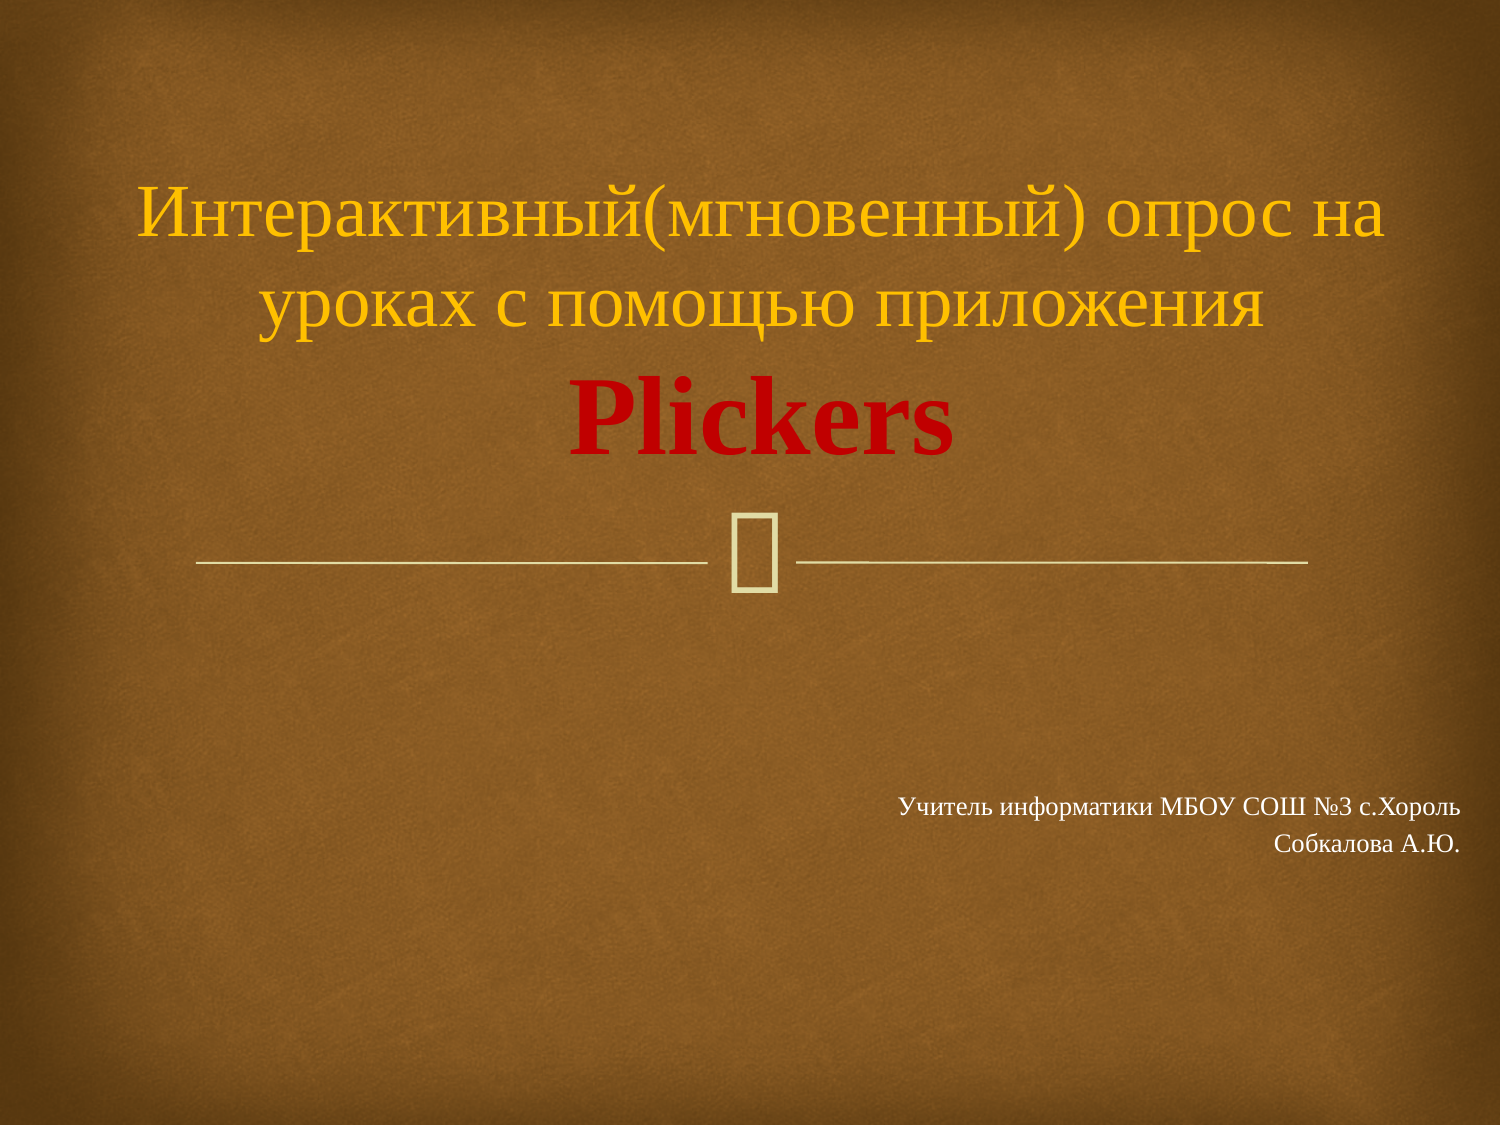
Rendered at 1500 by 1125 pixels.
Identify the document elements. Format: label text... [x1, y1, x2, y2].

subtitle Учитель информатики МБОУ СОШ №3 с.Хороль Собкалова А.Ю. [549, 763, 1476, 870]
title Интерактивный(мгновенный) опрос на уроках с помощью приложения Plickers [41, 290, 1483, 575]
